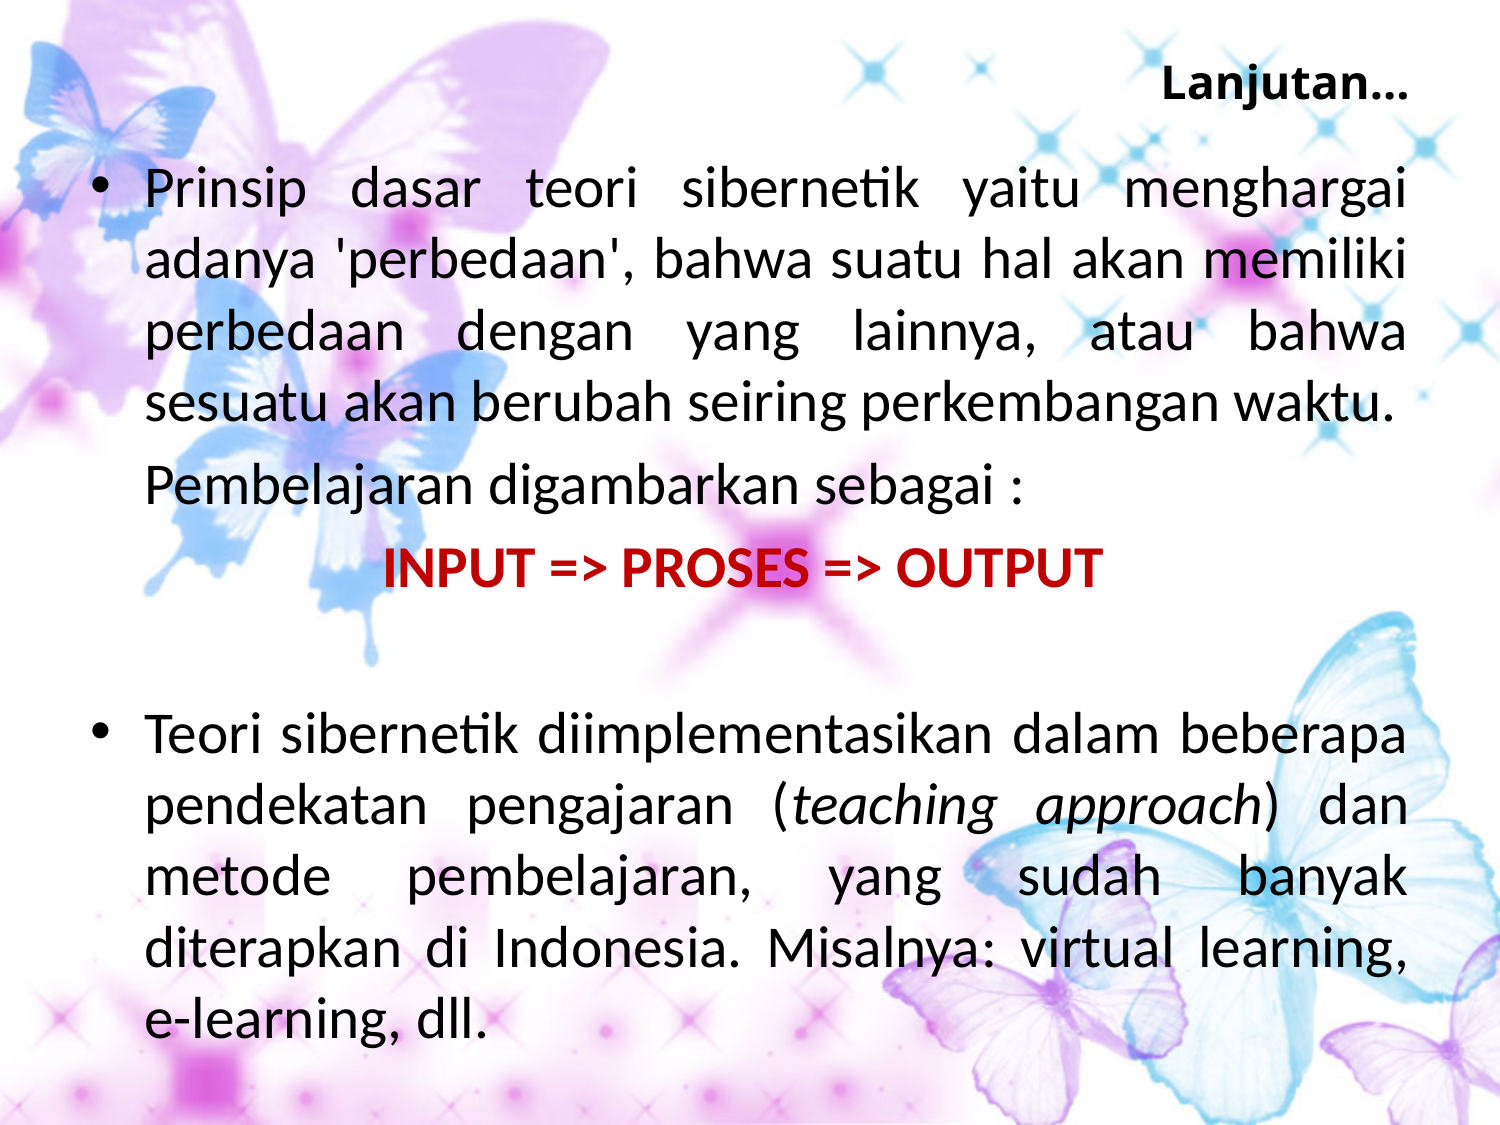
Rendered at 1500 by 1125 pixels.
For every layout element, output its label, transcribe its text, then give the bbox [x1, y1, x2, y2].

picture [0, 0, 1500, 1125]
title Lanjutan... [75, 45, 1425, 118]
list Prinsip dasar teori sibernetik yaitu menghargai adanya 'perbedaan', bahwa suatu hal akan memiliki perbedaan dengan yang lainnya, atau bahwa sesuatu akan berubah seiring perkembangan waktu. Pembelajaran digambarkan sebagai : INPUT => PROSES => OUTPUT Teori sibernetik diimplementasikan dalam beberapa pendekatan pengajaran (teaching approach) dan metode pembelajaran, yang sudah banyak diterapkan di Indonesia. Misalnya: virtual learning, e-learning, dll. [75, 140, 1425, 1079]
